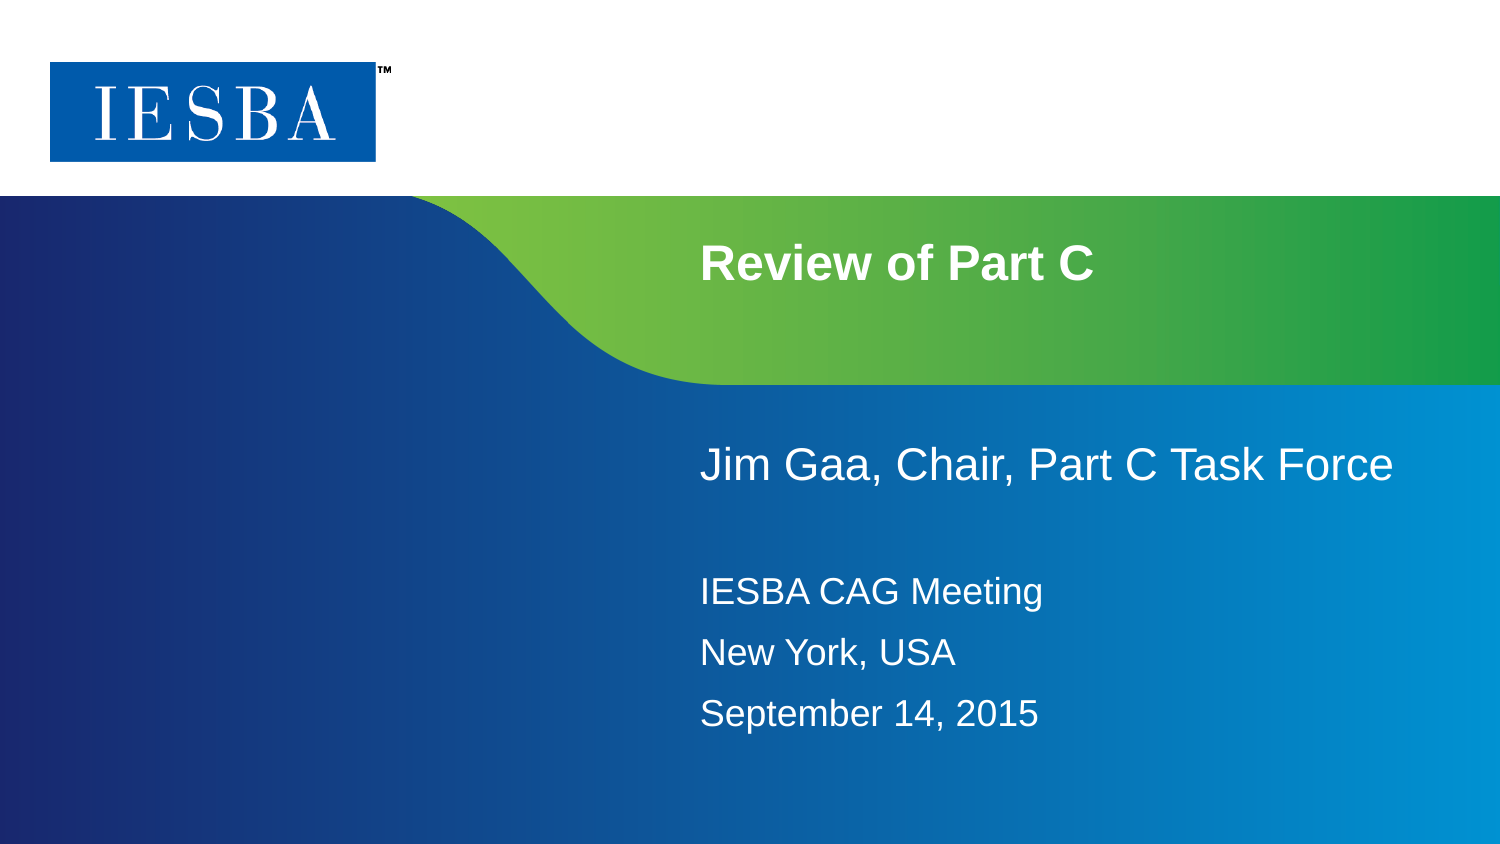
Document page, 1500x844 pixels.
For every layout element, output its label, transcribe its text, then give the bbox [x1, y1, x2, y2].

picture [412, 196, 1500, 385]
picture [50, 62, 391, 162]
title Review of Part C [699, 229, 1463, 352]
subtitle Jim Gaa, Chair, Part C Task Force IESBA CAG Meeting New York, USA September 14, 2015 [699, 434, 1413, 785]
